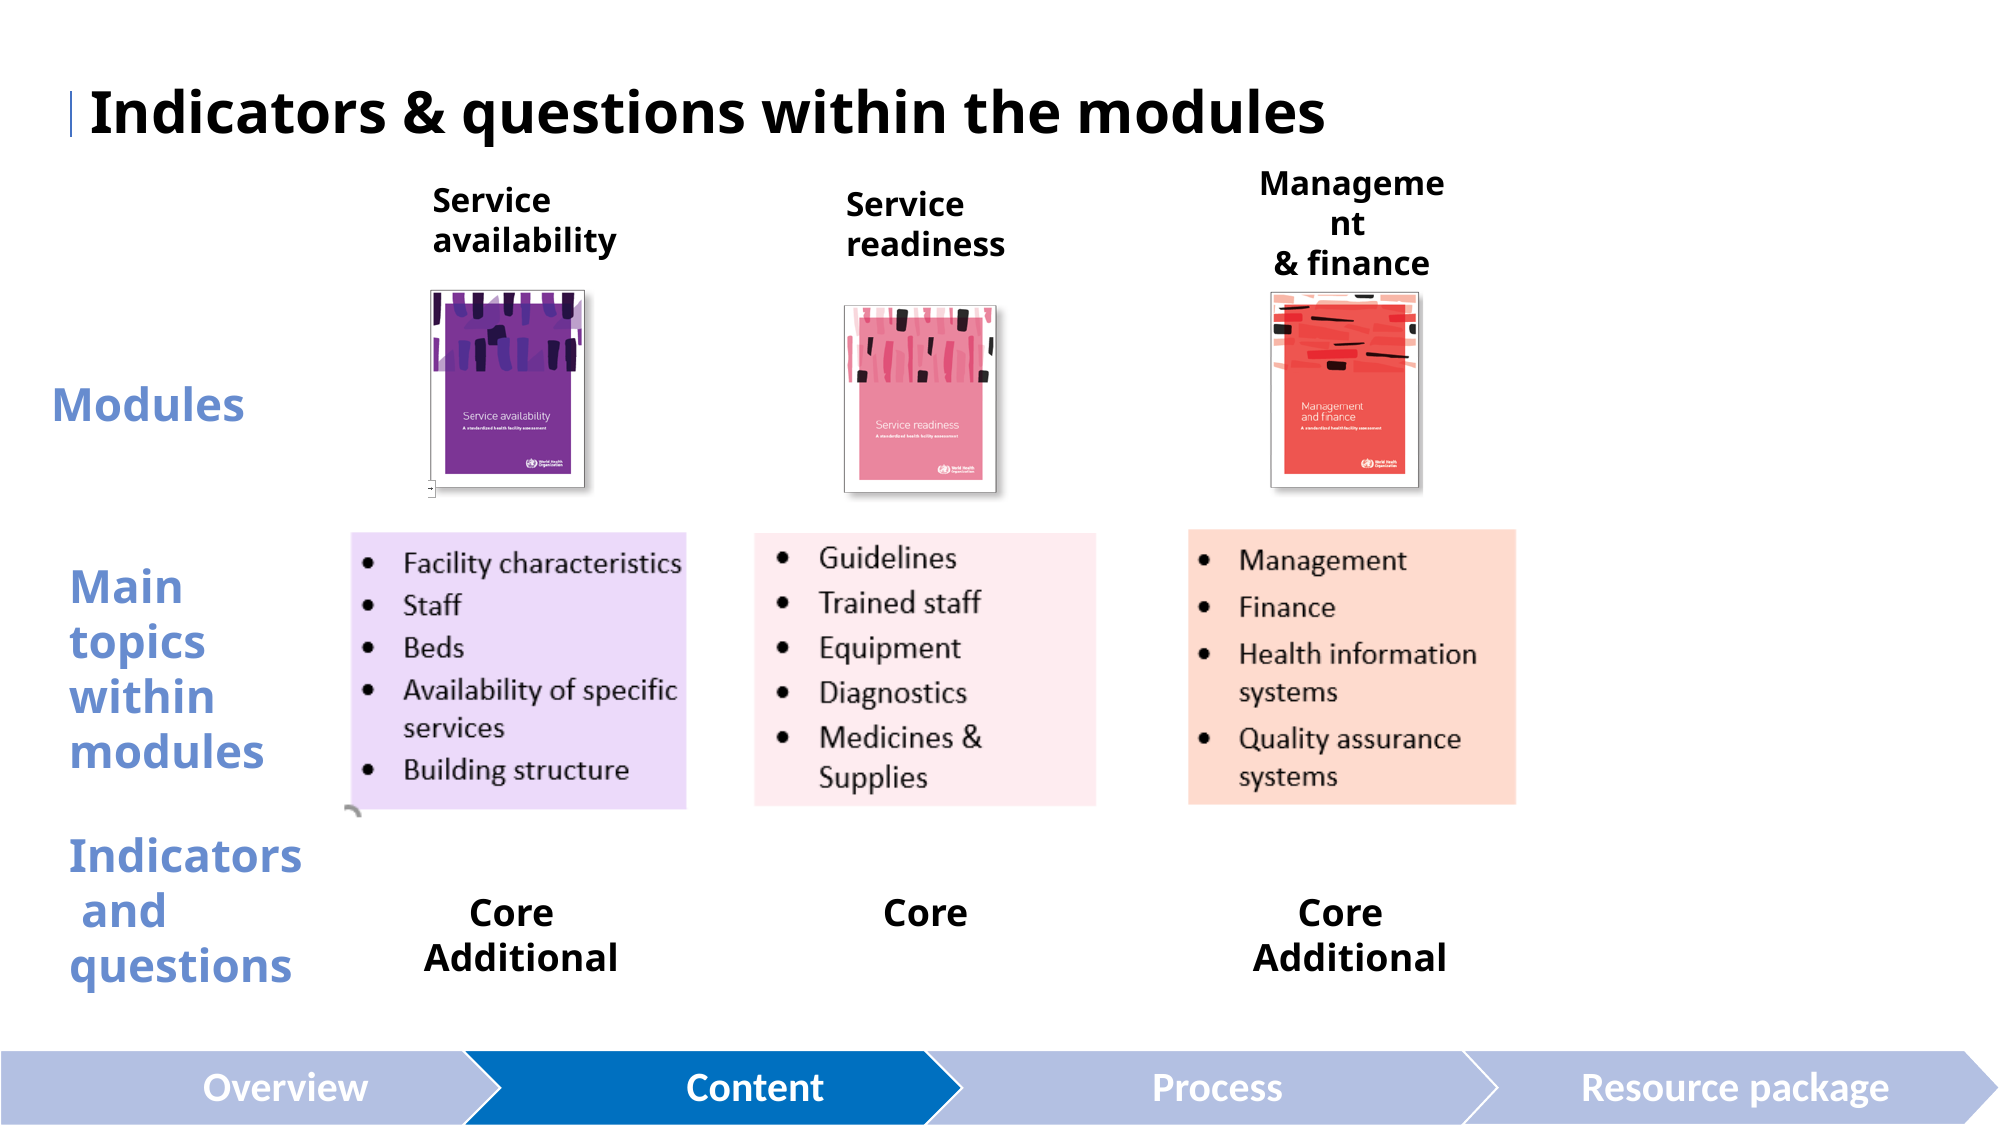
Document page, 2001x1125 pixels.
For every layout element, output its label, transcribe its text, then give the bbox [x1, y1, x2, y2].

text_box Core [750, 887, 1101, 936]
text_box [343, 171, 1518, 819]
text_box Core Additional [1184, 876, 1516, 992]
text_box Main topics within modules [53, 535, 300, 801]
list Modules [8, 374, 300, 433]
text_box Core Additional [350, 887, 693, 981]
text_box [0, 1050, 2000, 1125]
text_box Indicators and questions [53, 847, 397, 1026]
